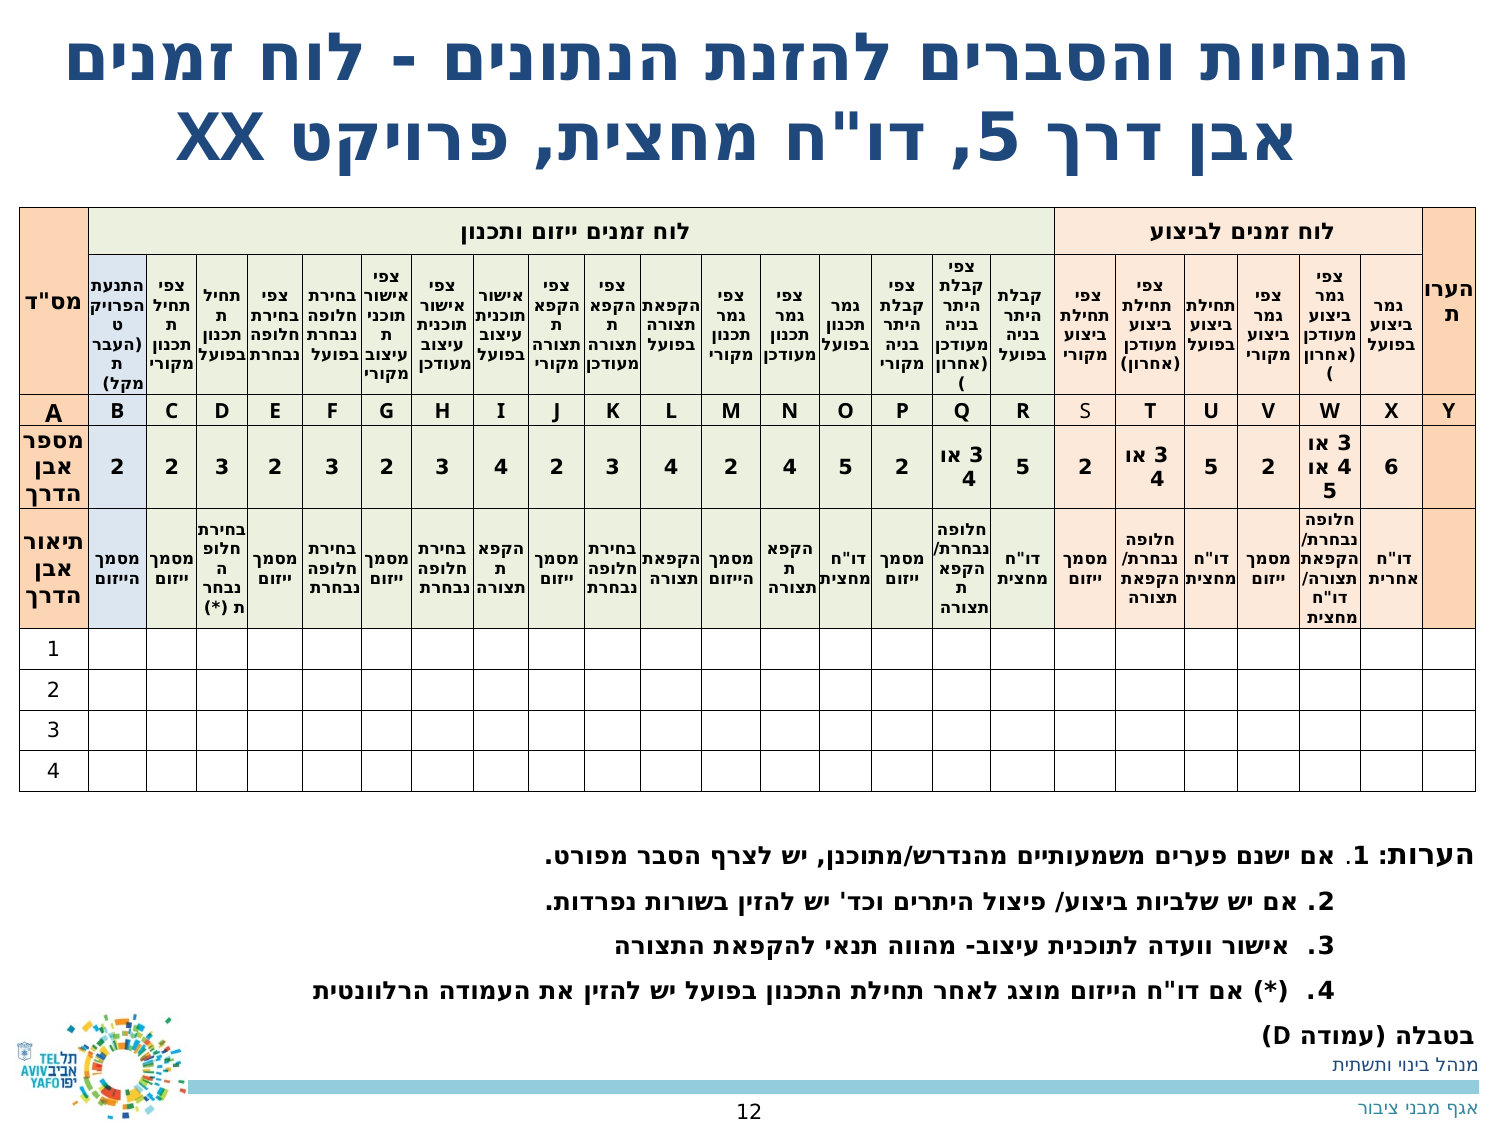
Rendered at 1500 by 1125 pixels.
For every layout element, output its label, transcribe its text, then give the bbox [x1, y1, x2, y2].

text_box הערות: 1. אם ישנם פערים משמעותיים מהנדרש/מתוכנן, יש לצרף הסבר מפורט. 2. אם יש שלביות ביצוע/ פיצול היתרים וכד' יש להזין בשורות נפרדות. 3. אישור וועדה לתוכנית עיצוב- מהווה תנאי להקפאת התצורה 4. (*) אם דו"ח הייזום מוצג לאחר תחילת התכנון בפועל יש להזין את העמודה הרלוונטית בטבלה (עמודה D) [228, 810, 1490, 1058]
table_cell התנעת הפרויקט (העברת מקל) [89, 255, 146, 394]
table_cell מסמך הייזום [89, 509, 146, 628]
table_cell X [1361, 395, 1422, 425]
table_cell צפי גמר ביצוע מעודכן (אחרון) [1300, 255, 1360, 394]
table_cell [197, 711, 247, 750]
table_cell 5 [820, 426, 871, 508]
table_cell [761, 751, 819, 791]
table_cell הקפאת תצורה [761, 509, 819, 628]
table_cell 2 [362, 426, 411, 508]
table_cell 3 או 4 או 5 [1300, 426, 1360, 508]
table_cell [991, 629, 1054, 669]
table_cell [872, 629, 932, 669]
table_cell מסמך ייזום [147, 509, 196, 628]
table_cell מסמך הייזום [702, 509, 760, 628]
table_cell [1300, 670, 1360, 710]
table_cell [89, 711, 146, 750]
table_cell [1185, 751, 1237, 791]
table_cell I [474, 395, 528, 425]
table_cell דו"ח אחרית [1361, 509, 1422, 628]
table_cell מסמך ייזום [248, 509, 302, 628]
table_cell [1300, 711, 1360, 750]
table_cell [248, 670, 302, 710]
table_cell [702, 711, 760, 750]
table_cell [1238, 751, 1299, 791]
table_cell E [248, 395, 302, 425]
table_cell 3 [20, 711, 88, 750]
table_cell [1300, 751, 1360, 791]
table_cell צפי אישור תוכנית עיצוב מקורי [362, 255, 411, 394]
table_cell [872, 751, 932, 791]
table_cell 3 או 4 [933, 426, 990, 508]
table_cell [89, 670, 146, 710]
table_cell 2 [89, 426, 146, 508]
table_cell 4 [641, 426, 701, 508]
table_cell T [1116, 395, 1184, 425]
table_cell G [362, 395, 411, 425]
table_cell [585, 751, 640, 791]
table_cell 2 [1055, 426, 1115, 508]
table_cell [197, 629, 247, 669]
table_cell דו"ח מחצית [820, 509, 871, 628]
table_cell [761, 711, 819, 750]
table_cell [1055, 670, 1115, 710]
table_cell צפי תחילת ביצוע מעודכן (אחרון) [1116, 255, 1184, 394]
table_cell [412, 751, 473, 791]
table_cell 4 [761, 426, 819, 508]
table_cell [933, 670, 990, 710]
table_cell 3 [197, 426, 247, 508]
table_cell [197, 751, 247, 791]
table_cell [585, 670, 640, 710]
table_cell [761, 629, 819, 669]
table_cell [248, 751, 302, 791]
table_cell [641, 670, 701, 710]
table_cell צפי הקפאת תצורה מקורי [529, 255, 584, 394]
table_cell [1055, 629, 1115, 669]
table_cell [820, 670, 871, 710]
table_cell [1238, 670, 1299, 710]
table_cell גמר תכנון בפועל [820, 255, 871, 394]
table_cell מסמך ייזום [529, 509, 584, 628]
table_cell O [820, 395, 871, 425]
table_cell [872, 670, 932, 710]
table_cell [1116, 670, 1184, 710]
table_cell מסמך ייזום [872, 509, 932, 628]
table_cell [933, 629, 990, 669]
table_cell גמר ביצוע בפועל [1361, 255, 1422, 394]
table_cell [529, 629, 584, 669]
table_cell תיאור אבן הדרך [20, 509, 88, 628]
table_cell [197, 670, 247, 710]
table_cell [529, 670, 584, 710]
table_cell [147, 670, 196, 710]
table_cell תחילת תכנון בפועל [197, 255, 247, 394]
table_cell [702, 670, 760, 710]
table_header מס"ד [20, 208, 88, 394]
table_cell [1300, 629, 1360, 669]
table_cell [362, 711, 411, 750]
table_cell [1423, 426, 1475, 508]
table_cell [147, 751, 196, 791]
table_cell [303, 629, 361, 669]
table_cell צפי קבלת היתר בניה מעודכן (אחרון) [933, 255, 990, 394]
table_cell 1 [20, 629, 88, 669]
table_cell [1361, 751, 1422, 791]
table_cell בחירת חלופה נבחרת בפועל [303, 255, 361, 394]
table_cell N [761, 395, 819, 425]
table_cell [1238, 711, 1299, 750]
table_cell [585, 711, 640, 750]
text_box הנחיות והסברים להזנת הנתונים - לוח זמנים אבן דרך 5, דו"ח מחצית, פרויקט XX [17, 41, 1435, 146]
table_cell 2 [872, 426, 932, 508]
table_cell [1361, 711, 1422, 750]
table_cell J [529, 395, 584, 425]
table_cell [1185, 670, 1237, 710]
table_cell [1116, 751, 1184, 791]
table_header לוח זמנים ייזום ותכנון [89, 208, 1054, 254]
picture [15, 1012, 188, 1121]
table_cell S [1055, 395, 1115, 425]
table_cell [641, 751, 701, 791]
table_cell H [412, 395, 473, 425]
table_cell [147, 629, 196, 669]
table_cell 5 [1185, 426, 1237, 508]
table_cell [702, 751, 760, 791]
table_cell דו"ח מחצית [1185, 509, 1237, 628]
table_cell 2 [1238, 426, 1299, 508]
table_cell [362, 629, 411, 669]
table_cell בחירת חלופה נבחרת [303, 509, 361, 628]
table_cell [1055, 711, 1115, 750]
table_cell [933, 751, 990, 791]
table_cell [412, 711, 473, 750]
table_cell [1423, 711, 1475, 750]
table_cell 2 [529, 426, 584, 508]
table_cell [529, 751, 584, 791]
table_cell [89, 629, 146, 669]
table_cell 2 [20, 670, 88, 710]
table_cell [585, 629, 640, 669]
table_cell [820, 629, 871, 669]
table_cell P [872, 395, 932, 425]
table_cell [1423, 629, 1475, 669]
table_cell [474, 711, 528, 750]
table_cell [474, 670, 528, 710]
table_cell מסמך ייזום [362, 509, 411, 628]
table_cell דו"ח מחצית [991, 509, 1054, 628]
table_cell [991, 711, 1054, 750]
table_cell [474, 751, 528, 791]
table_cell 6 [1361, 426, 1422, 508]
table_cell [1361, 629, 1422, 669]
table_cell R [991, 395, 1054, 425]
table_cell צפי תחילת תכנון מקורי [147, 255, 196, 394]
table_cell צפי גמר תכנון מקורי [702, 255, 760, 394]
table_cell [761, 670, 819, 710]
table_cell [474, 629, 528, 669]
table_cell 4 [474, 426, 528, 508]
table_cell מסמך ייזום [1055, 509, 1115, 628]
table_cell [1116, 629, 1184, 669]
table_cell [303, 670, 361, 710]
table_cell 2 [248, 426, 302, 508]
table_header הערות [1423, 208, 1475, 394]
table_cell צפי תחילת ביצוע מקורי [1055, 255, 1115, 394]
table_cell [362, 751, 411, 791]
table_cell [1185, 629, 1237, 669]
table_cell [1055, 751, 1115, 791]
table_cell [412, 629, 473, 669]
table_cell [248, 711, 302, 750]
table_cell [362, 670, 411, 710]
table_cell 2 [702, 426, 760, 508]
table_cell חלופה נבחרת/ הקפאת תצורה [1116, 509, 1184, 628]
table_cell [303, 751, 361, 791]
table_cell צפי קבלת היתר בניה מקורי [872, 255, 932, 394]
table_cell צפי גמר ביצוע מקורי [1238, 255, 1299, 394]
table_cell צפי גמר תכנון מעודכן [761, 255, 819, 394]
table_cell חלופה נבחרת/ הקפאת תצורה [933, 509, 990, 628]
table_cell [1116, 711, 1184, 750]
table_cell [641, 711, 701, 750]
table_cell [1361, 670, 1422, 710]
table_cell [529, 711, 584, 750]
table_cell [820, 751, 871, 791]
table_cell C [147, 395, 196, 425]
table_cell [412, 670, 473, 710]
table_cell [933, 711, 990, 750]
table_cell 3 [585, 426, 640, 508]
table_cell 4 [20, 751, 88, 791]
table_cell אישור תוכנית עיצוב בפועל [474, 255, 528, 394]
table_cell L [641, 395, 701, 425]
table_cell V [1238, 395, 1299, 425]
table_cell [89, 751, 146, 791]
table_cell [1423, 751, 1475, 791]
table_cell B [89, 395, 146, 425]
table_cell [1185, 711, 1237, 750]
table_cell תחילת ביצוע בפועל [1185, 255, 1237, 394]
table_cell צפי הקפאת תצורה מעודכן [585, 255, 640, 394]
table_cell [1423, 670, 1475, 710]
table_cell מספר אבן הדרך [20, 426, 88, 508]
table_cell D [197, 395, 247, 425]
table_cell [991, 751, 1054, 791]
table_cell הקפאת תצורה בפועל [641, 255, 701, 394]
table_cell [147, 711, 196, 750]
table_cell A [20, 395, 88, 425]
table_cell 3 [412, 426, 473, 508]
table_cell 3 או 4 [1116, 426, 1184, 508]
table_cell [1423, 509, 1475, 628]
table_cell [303, 711, 361, 750]
table_cell [641, 629, 701, 669]
table_cell הקפאת תצורה [474, 509, 528, 628]
table_cell K [585, 395, 640, 425]
table_cell Q [933, 395, 990, 425]
table_cell M [702, 395, 760, 425]
table_cell בחירת חלופה נבחרת [585, 509, 640, 628]
table_cell צפי אישור תוכנית עיצוב מעודכן [412, 255, 473, 394]
table_header לוח זמנים לביצוע [1055, 208, 1422, 254]
table_cell בחירת חלופה נבחרת [412, 509, 473, 628]
table_cell Y [1423, 395, 1475, 425]
table_cell הקפאת תצורה [641, 509, 701, 628]
table_cell קבלת היתר בניה בפועל [991, 255, 1054, 394]
table_cell 3 [303, 426, 361, 508]
table_cell [248, 629, 302, 669]
table_cell מסמך ייזום [1238, 509, 1299, 628]
table_cell בחירת חלופה נבחרת (*) [197, 509, 247, 628]
table_cell [702, 629, 760, 669]
table_cell W [1300, 395, 1360, 425]
table_cell U [1185, 395, 1237, 425]
table_cell 2 [147, 426, 196, 508]
table_cell [1238, 629, 1299, 669]
table_cell [820, 711, 871, 750]
table_cell [991, 670, 1054, 710]
table_cell [872, 711, 932, 750]
table_cell צפי בחירת חלופה נבחרת [248, 255, 302, 394]
table_cell F [303, 395, 361, 425]
table_cell 5 [991, 426, 1054, 508]
table_cell חלופה נבחרת/ הקפאת תצורה/ דו"ח מחצית [1300, 509, 1360, 628]
